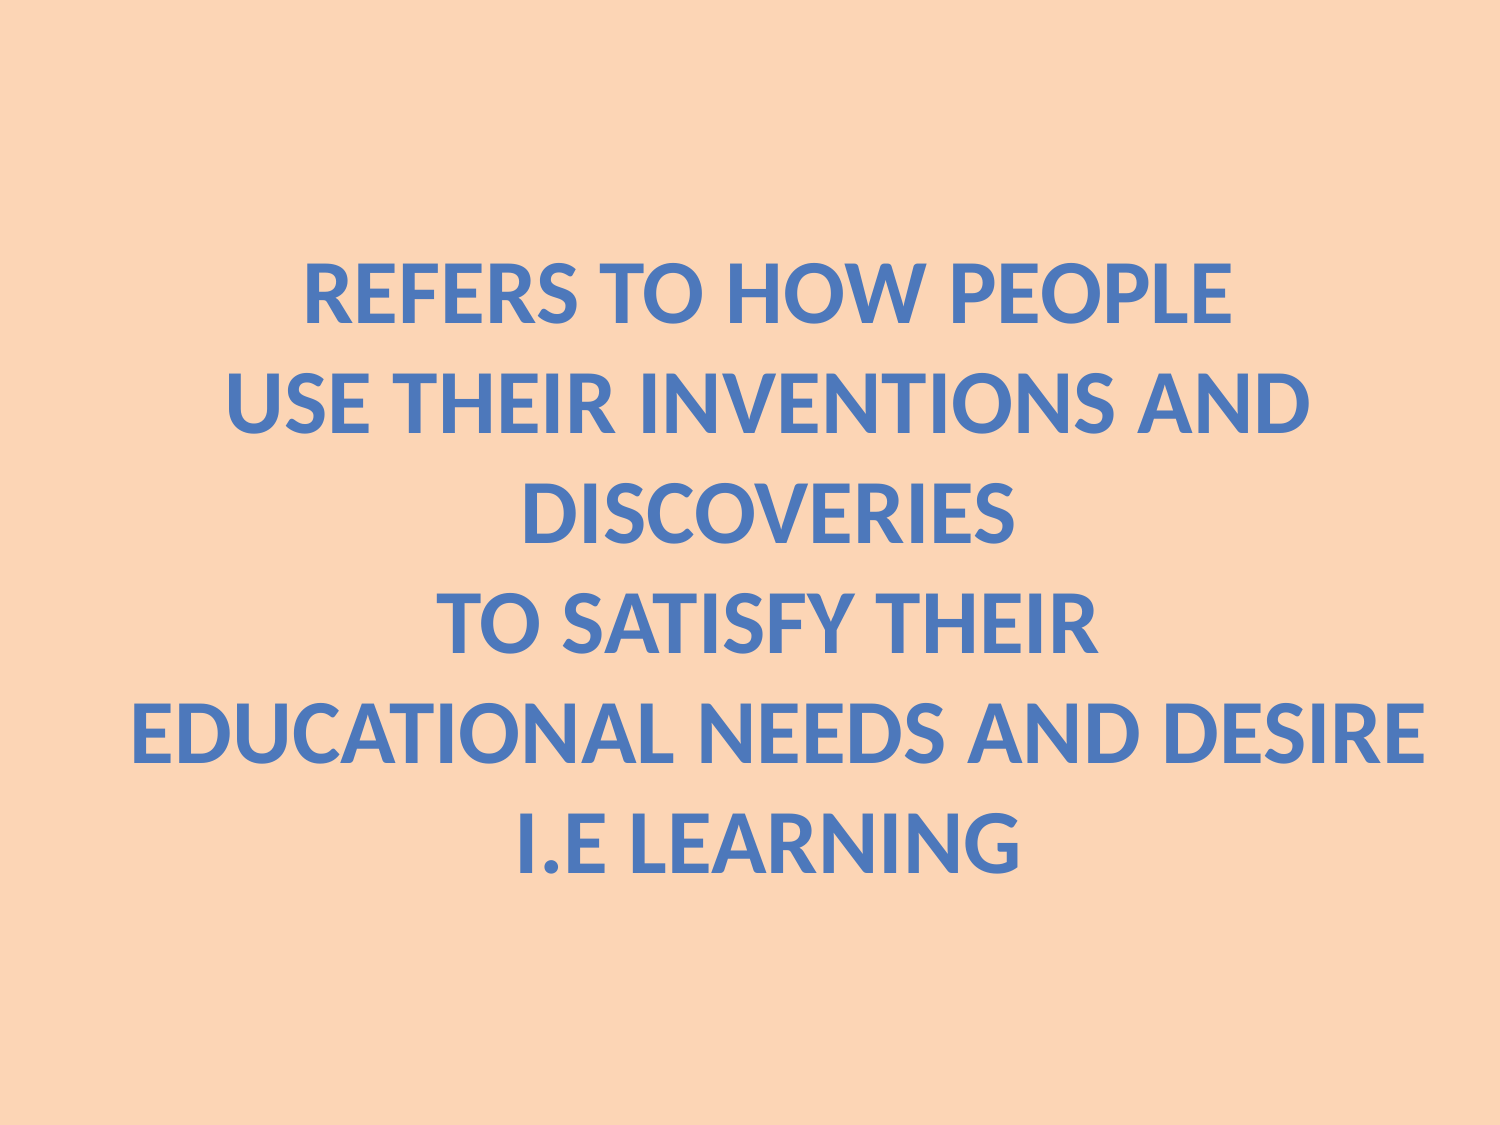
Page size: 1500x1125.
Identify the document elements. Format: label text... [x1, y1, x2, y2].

text_box Refers to how people use their inventions and discoveries To satisfy their educationAl needs and desire i.E learning [94, 224, 1444, 900]
